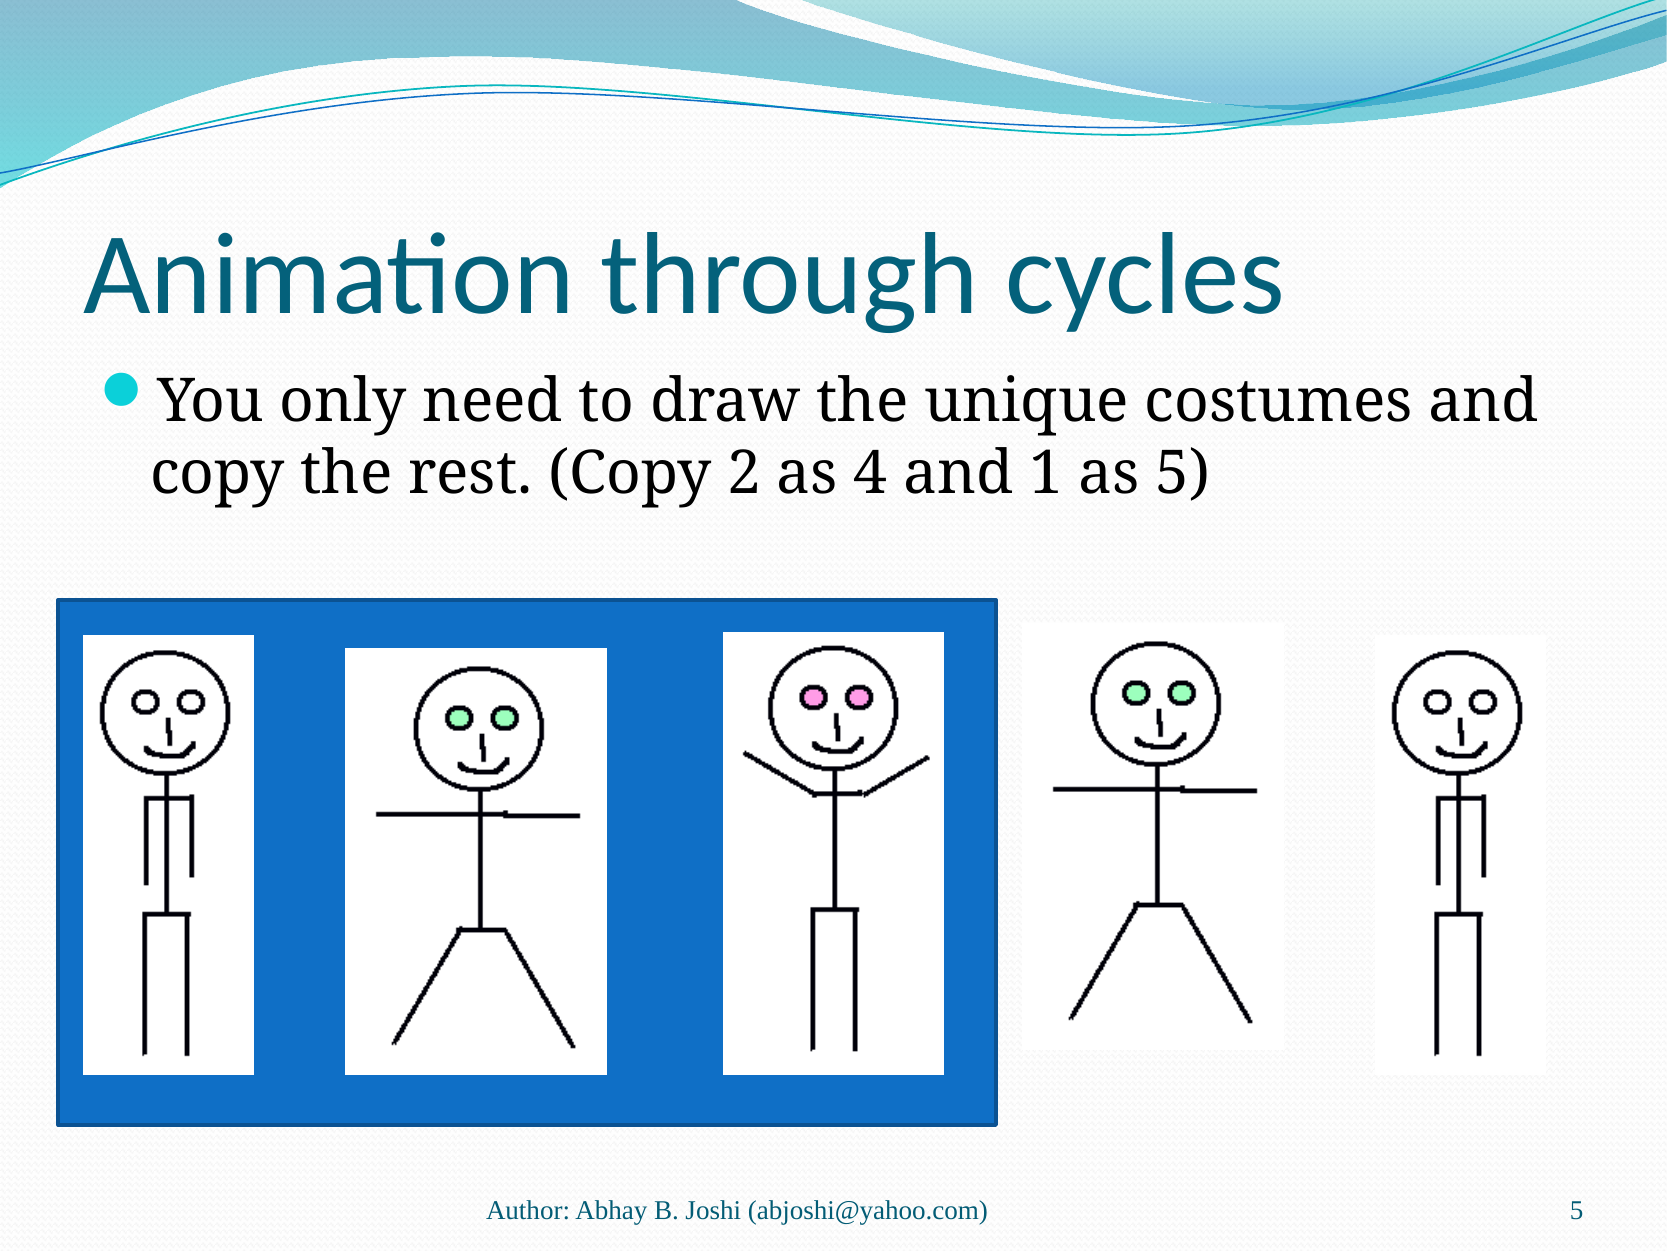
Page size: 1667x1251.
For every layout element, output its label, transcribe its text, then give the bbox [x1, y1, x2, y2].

slide_number 5 [1444, 1158, 1584, 1226]
picture [345, 648, 607, 1076]
picture [83, 635, 254, 1076]
title Animation through cycles [83, 128, 1584, 337]
list You only need to draw the unique costumes and copy the rest. (Copy 2 as 4 and 1 as 5) [83, 352, 1584, 1153]
footer Author: Abhay B. Joshi (abjoshi@yahoo.com) [486, 1158, 1098, 1226]
picture [722, 632, 944, 1076]
picture [1022, 623, 1284, 1051]
picture [1375, 635, 1546, 1076]
text_box [56, 598, 83, 1127]
